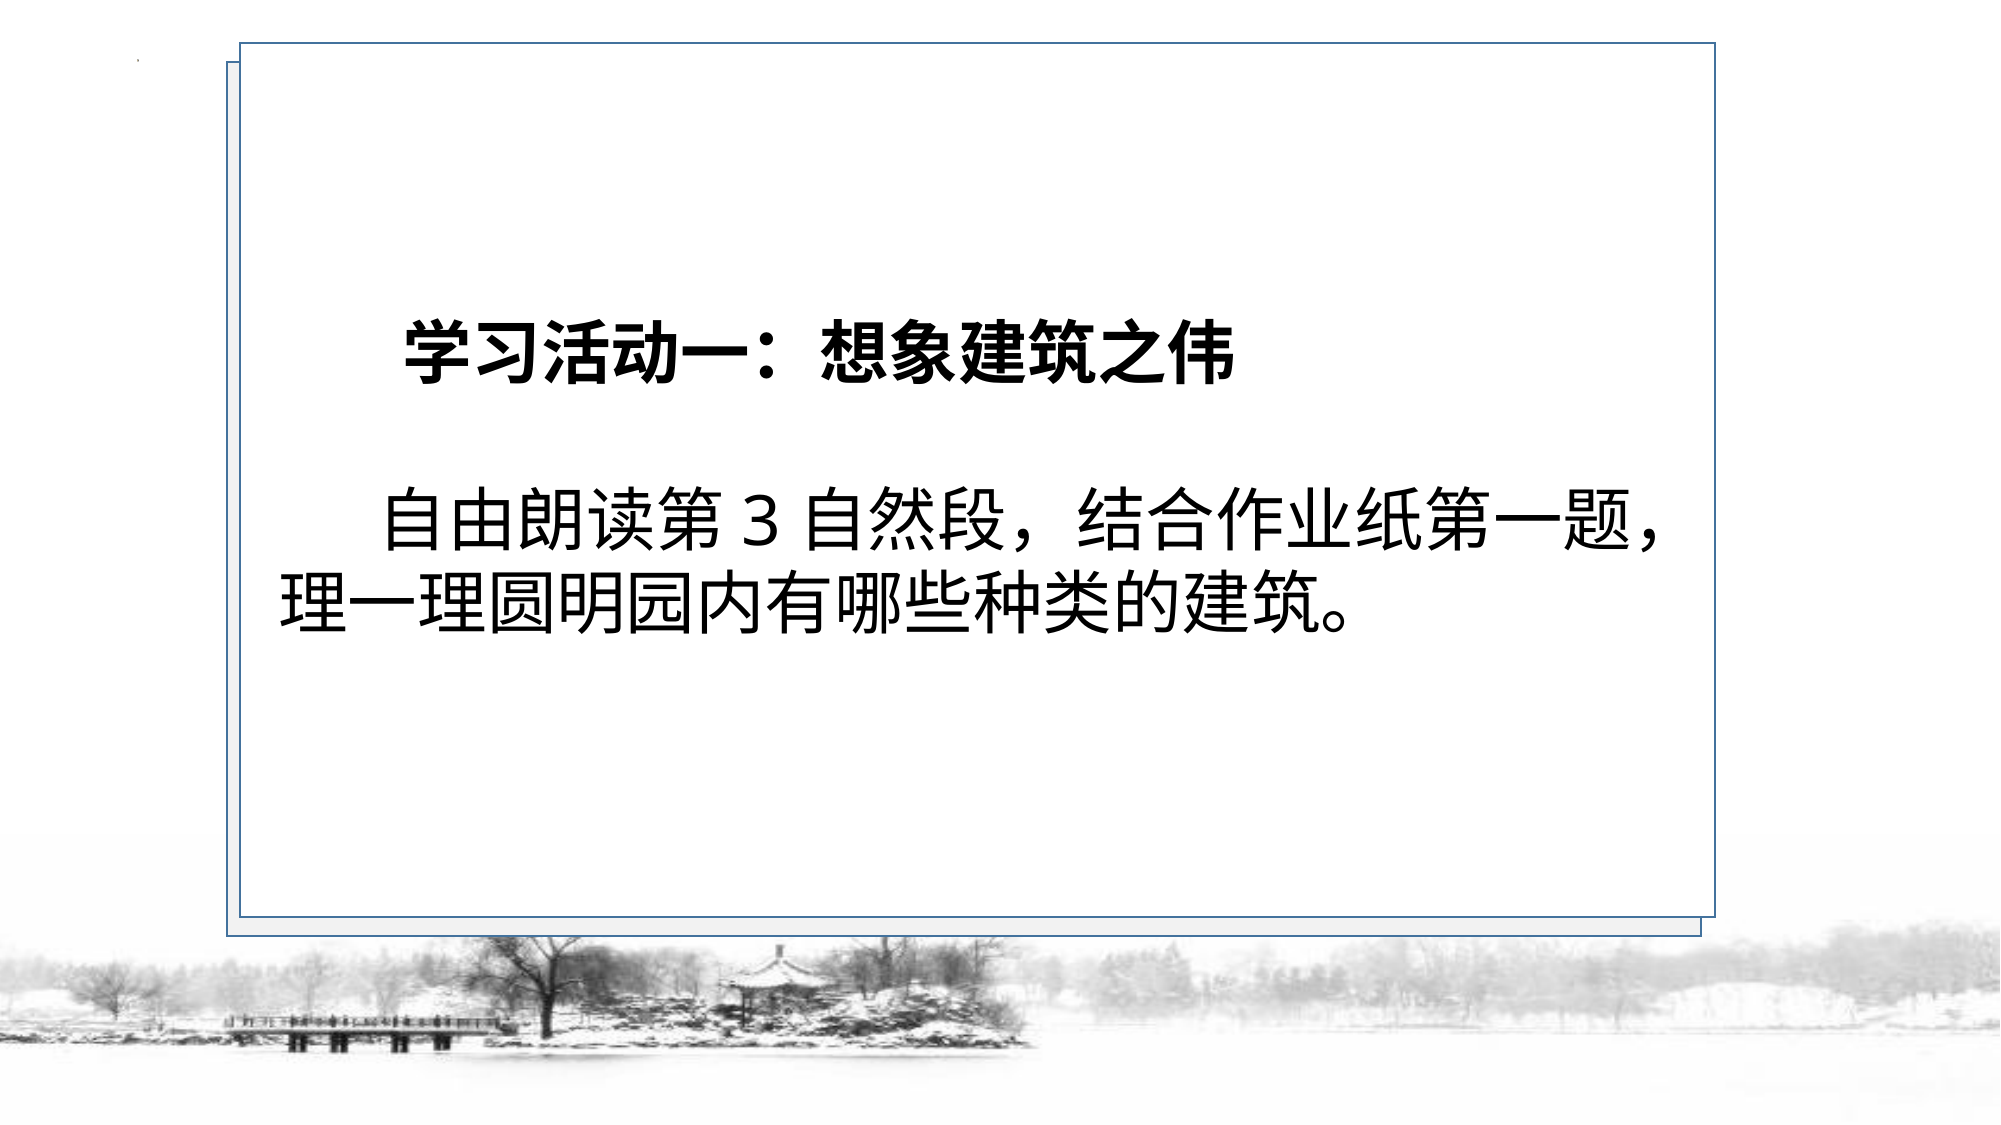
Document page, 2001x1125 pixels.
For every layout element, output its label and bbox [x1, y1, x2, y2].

picture [0, 834, 2000, 1125]
text_box [226, 43, 1715, 936]
